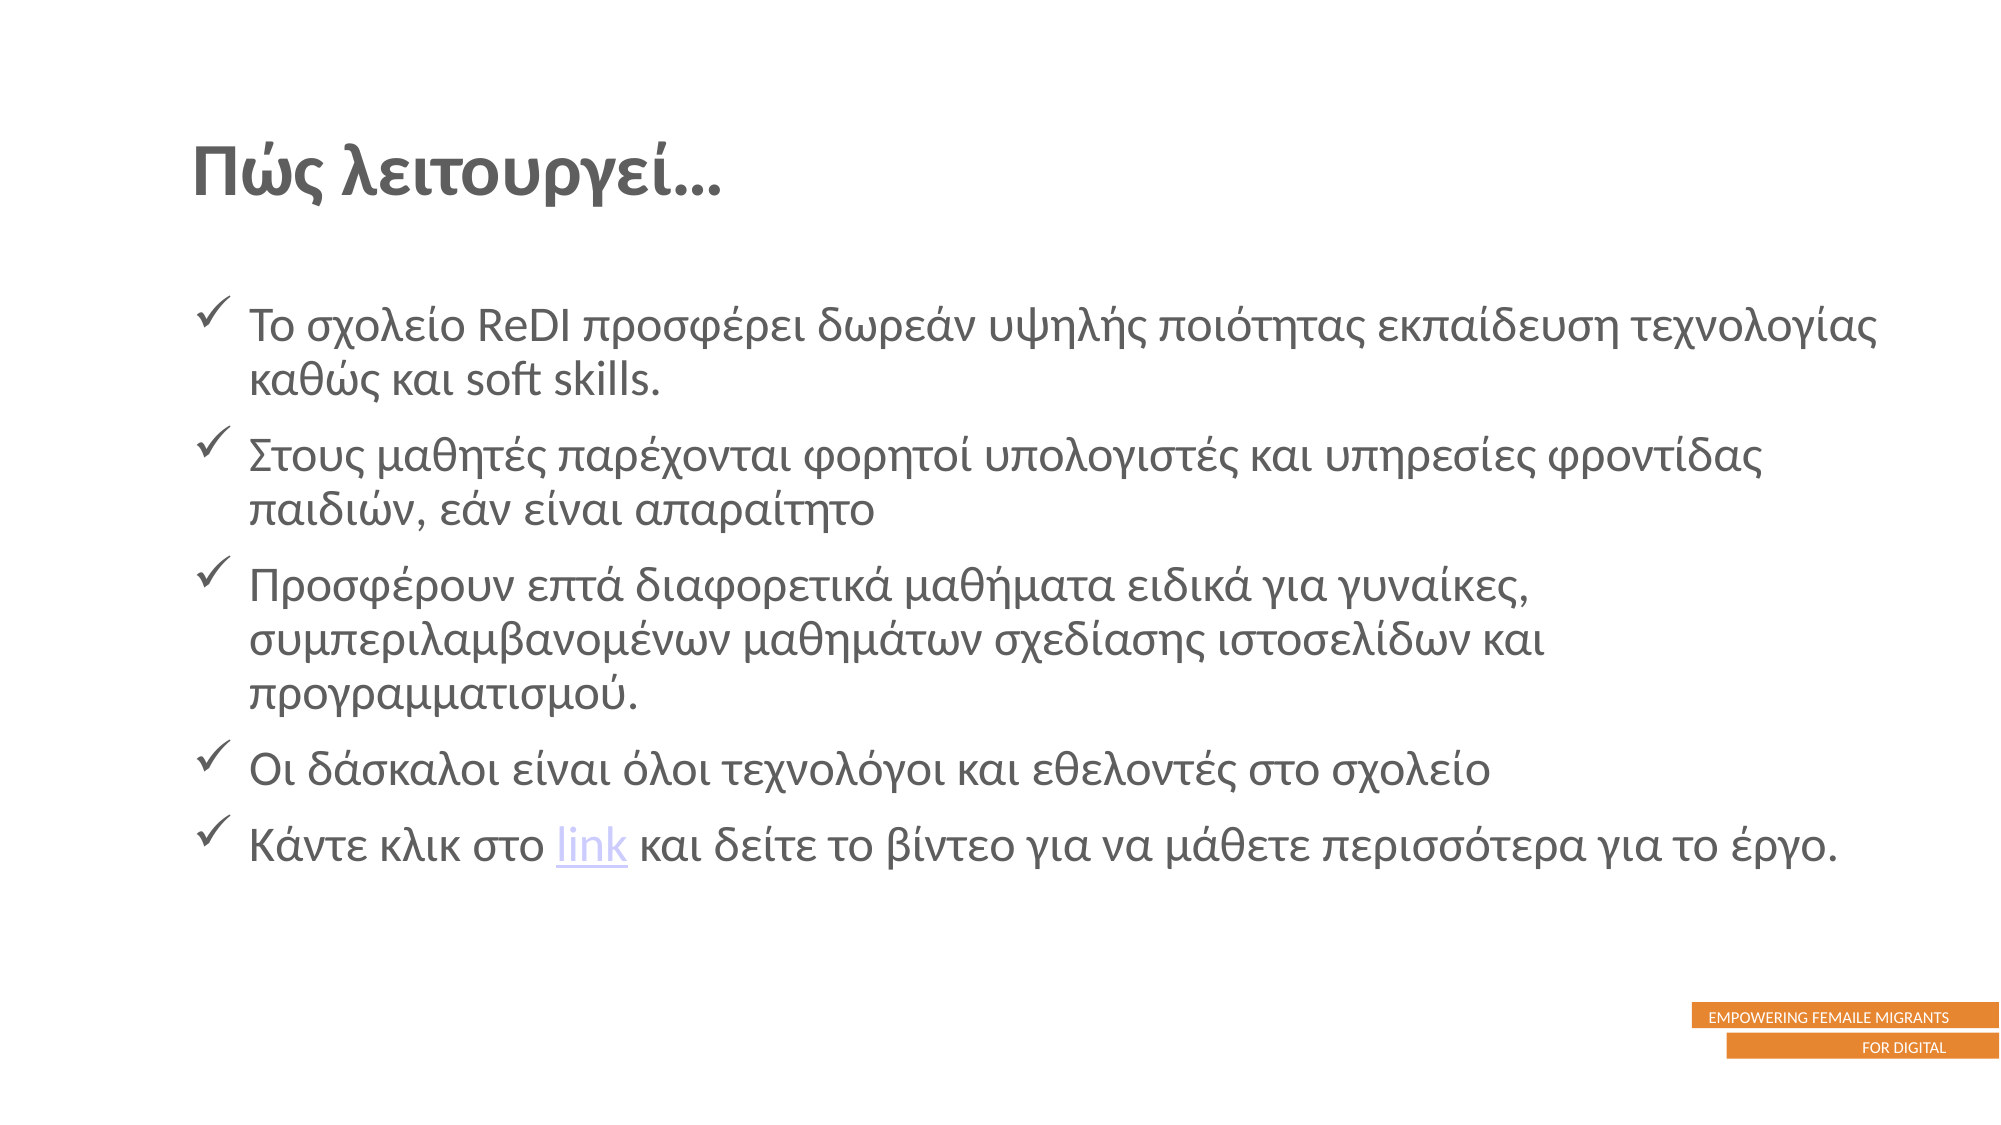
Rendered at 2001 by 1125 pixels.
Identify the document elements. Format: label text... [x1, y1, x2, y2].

text_box Το σχολείο ReDI προσφέρει δωρεάν υψηλής ποιότητας εκπαίδευση τεχνολογίας καθώς και soft skills. Στους μαθητές παρέχονται φορητοί υπολογιστές και υπηρεσίες φροντίδας παιδιών, εάν είναι απαραίτητο Προσφέρουν επτά διαφορετικά μαθήματα ειδικά για γυναίκες, συμπεριλαμβανομένων μαθημάτων σχεδίασης ιστοσελίδων και προγραμματισμού. Οι δάσκαλοι είναι όλοι τεχνολόγοι και εθελοντές στο σχολείο Κάντε κλικ στο link και δείτε το βίντεο για να μάθετε περισσότερα για το έργο. [178, 291, 1915, 947]
text_box Πώς λειτουργεί… [178, 123, 1917, 280]
